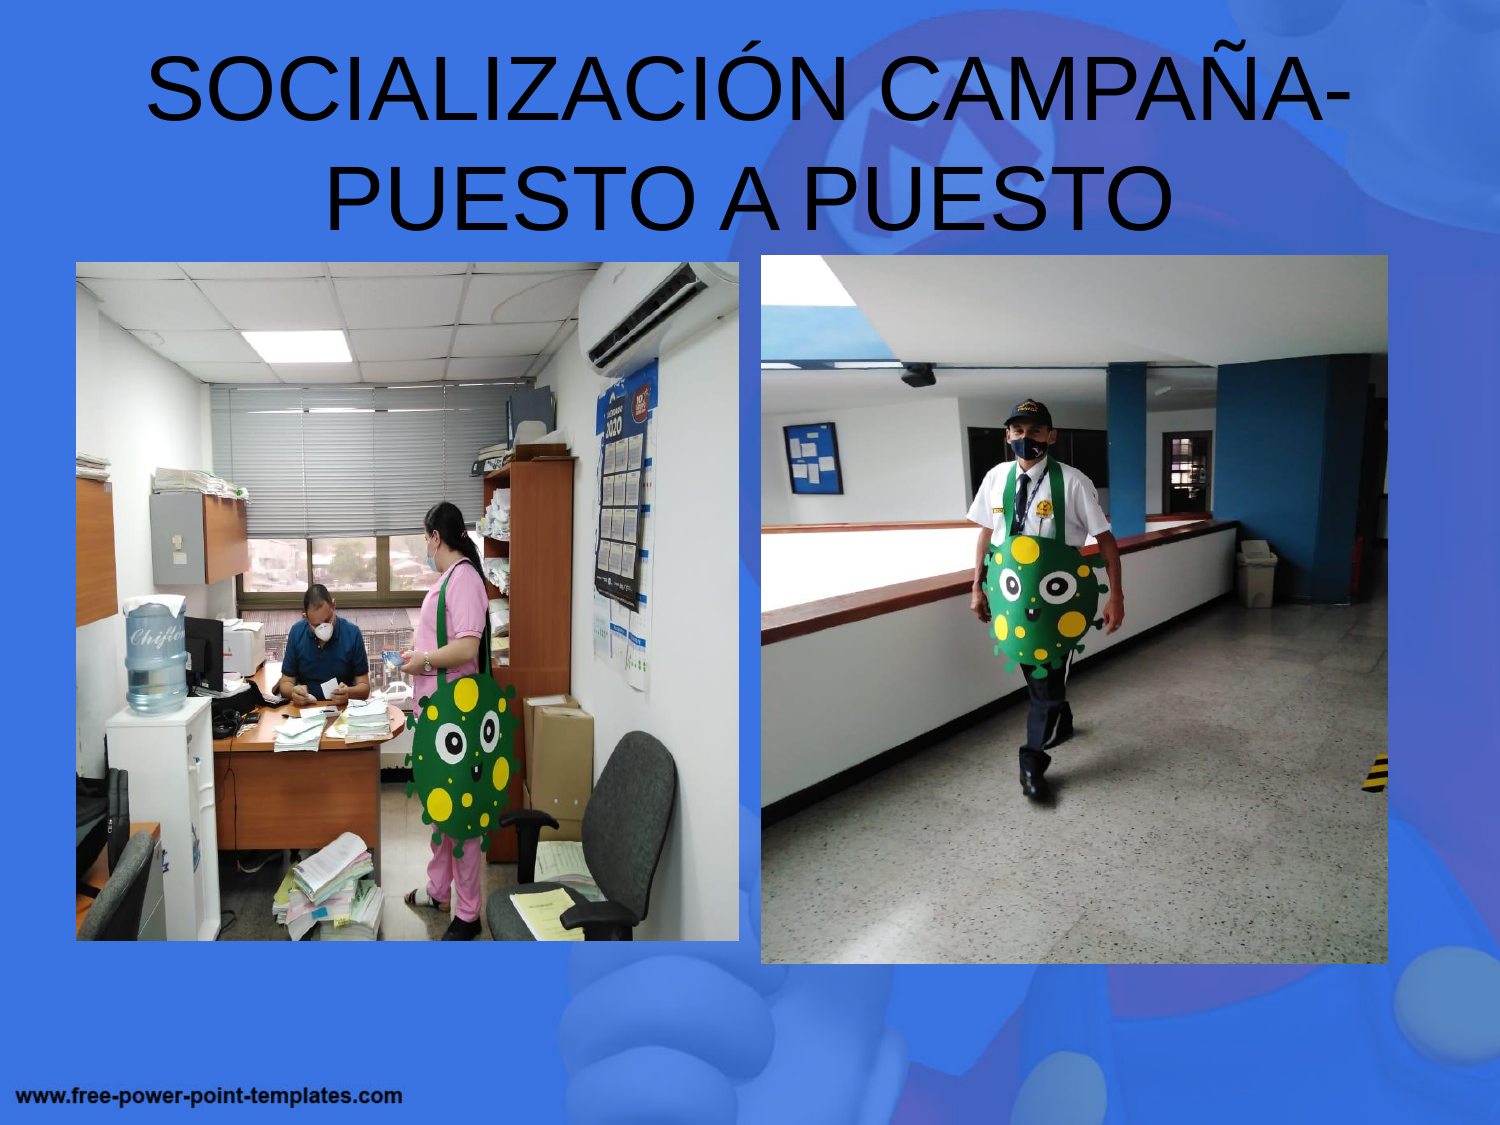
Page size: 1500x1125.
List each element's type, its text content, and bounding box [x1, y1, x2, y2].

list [76, 262, 739, 941]
title SOCIALIZACIÓN CAMPAÑA-PUESTO A PUESTO [75, 45, 1425, 233]
picture [0, 0, 1500, 1125]
